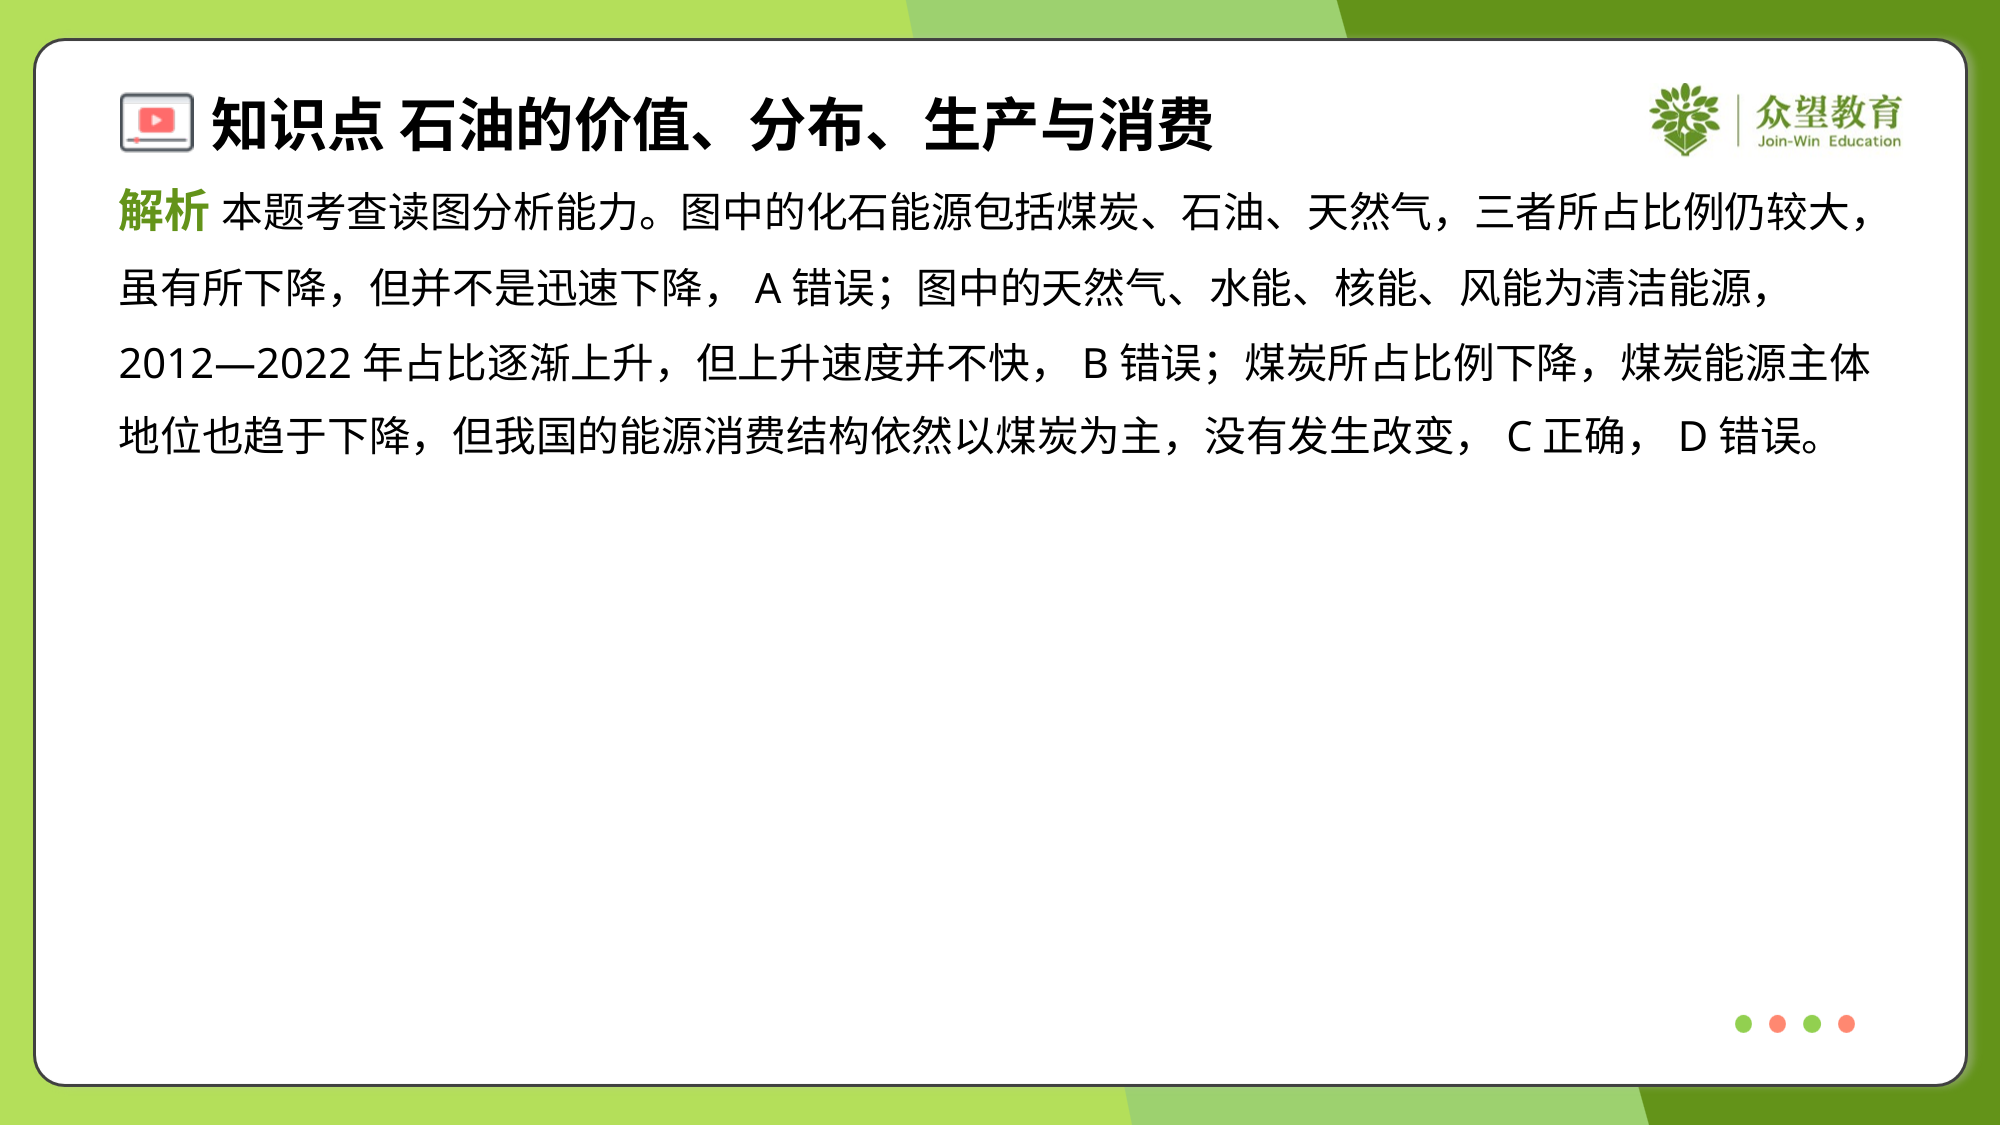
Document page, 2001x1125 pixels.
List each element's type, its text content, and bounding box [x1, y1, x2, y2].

picture [0, 0, 2000, 1125]
text_box 解析 本题考查读图分析能力。图中的化石能源包括煤炭、石油、天然气，三者所占比例仍较大， 虽有所下降，但并不是迅速下降，A错误；图中的天然气、水能、核能、风能为清洁能源， 2012—2022年占比逐渐上升，但上升速度并不快，B错误；煤炭所占比例下降，煤炭能源主体 地位也趋于下降，但我国的能源消费结构依然以煤炭为主，没有发生改变，C正确，D错误。 [118, 159, 1883, 452]
